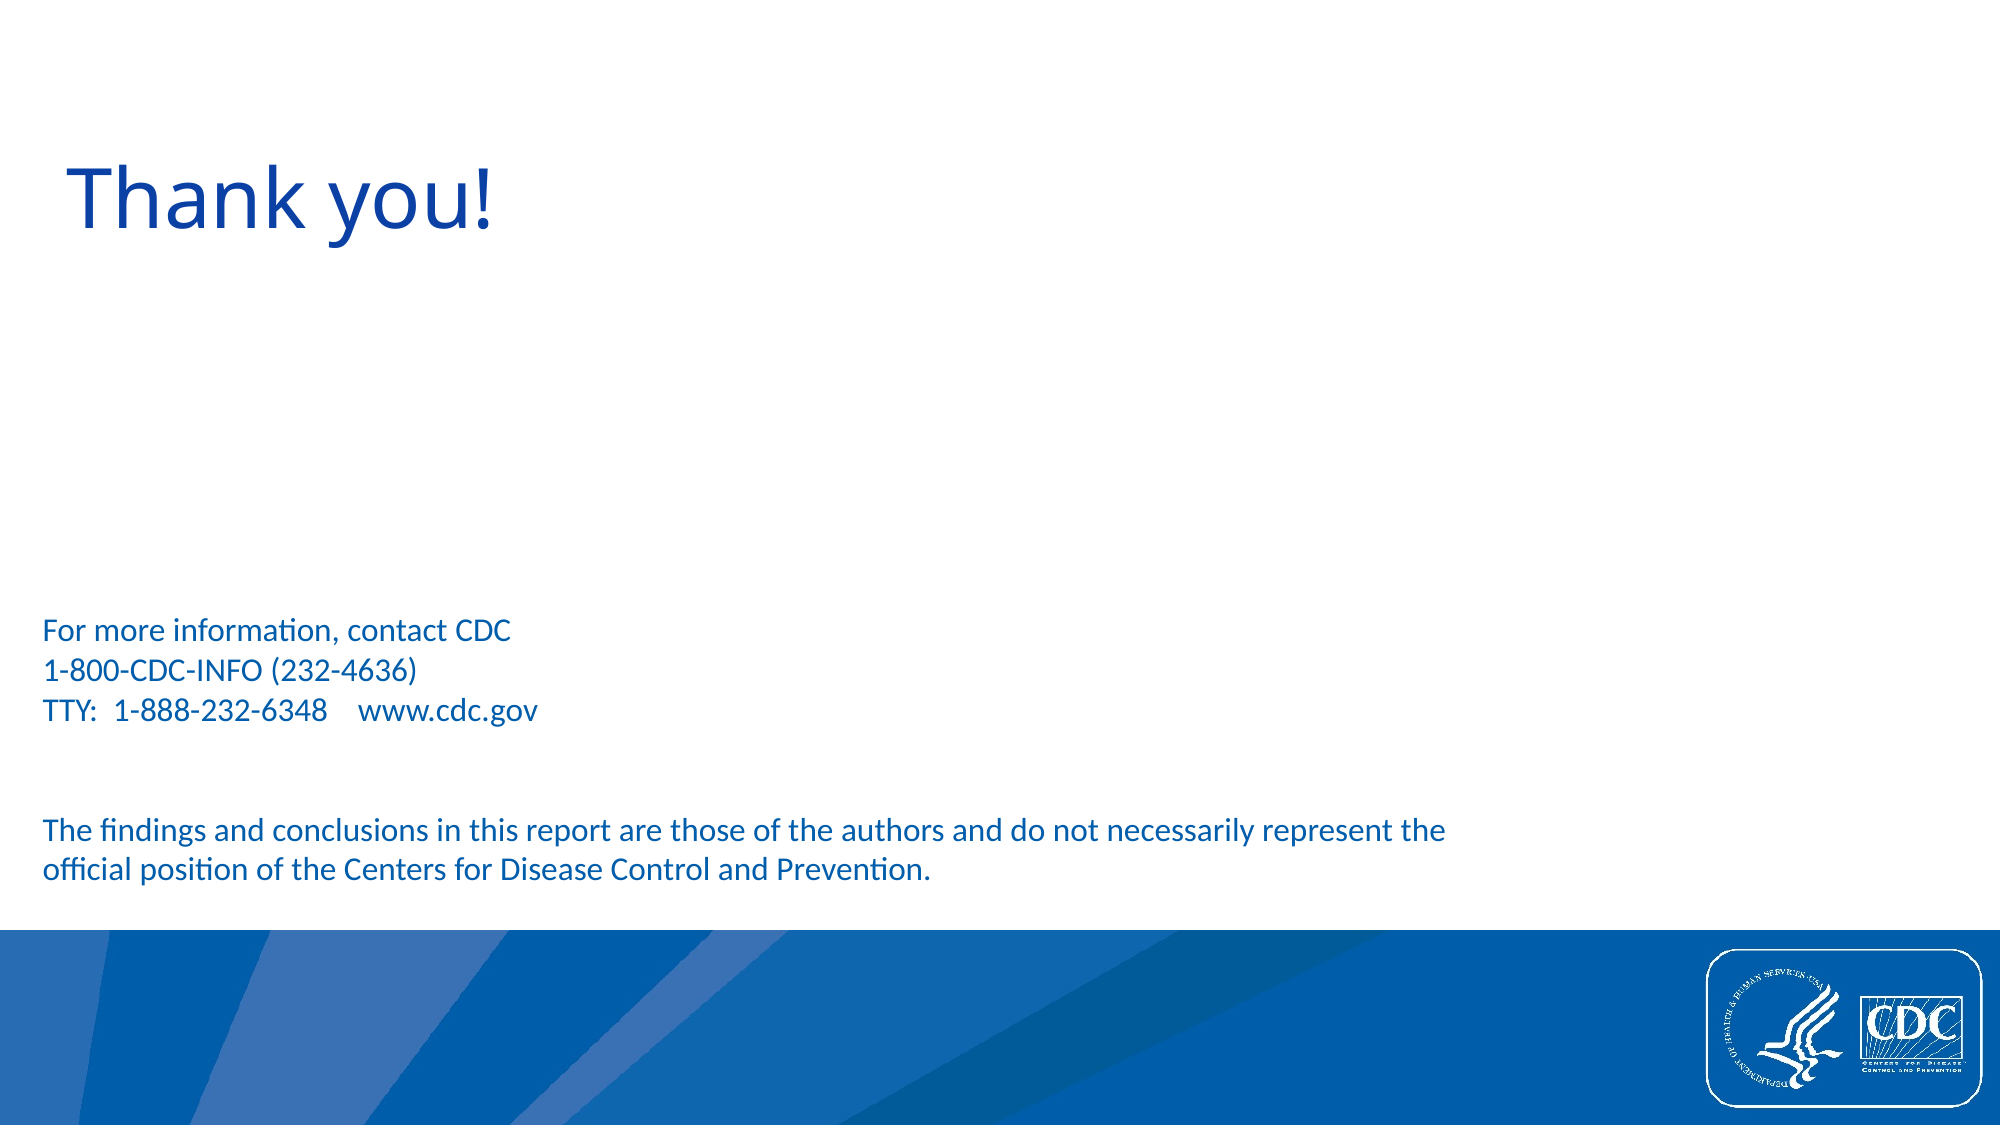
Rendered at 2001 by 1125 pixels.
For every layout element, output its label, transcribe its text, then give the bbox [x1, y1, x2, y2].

picture [0, 930, 2000, 1125]
title Thank you! [51, 137, 1777, 356]
